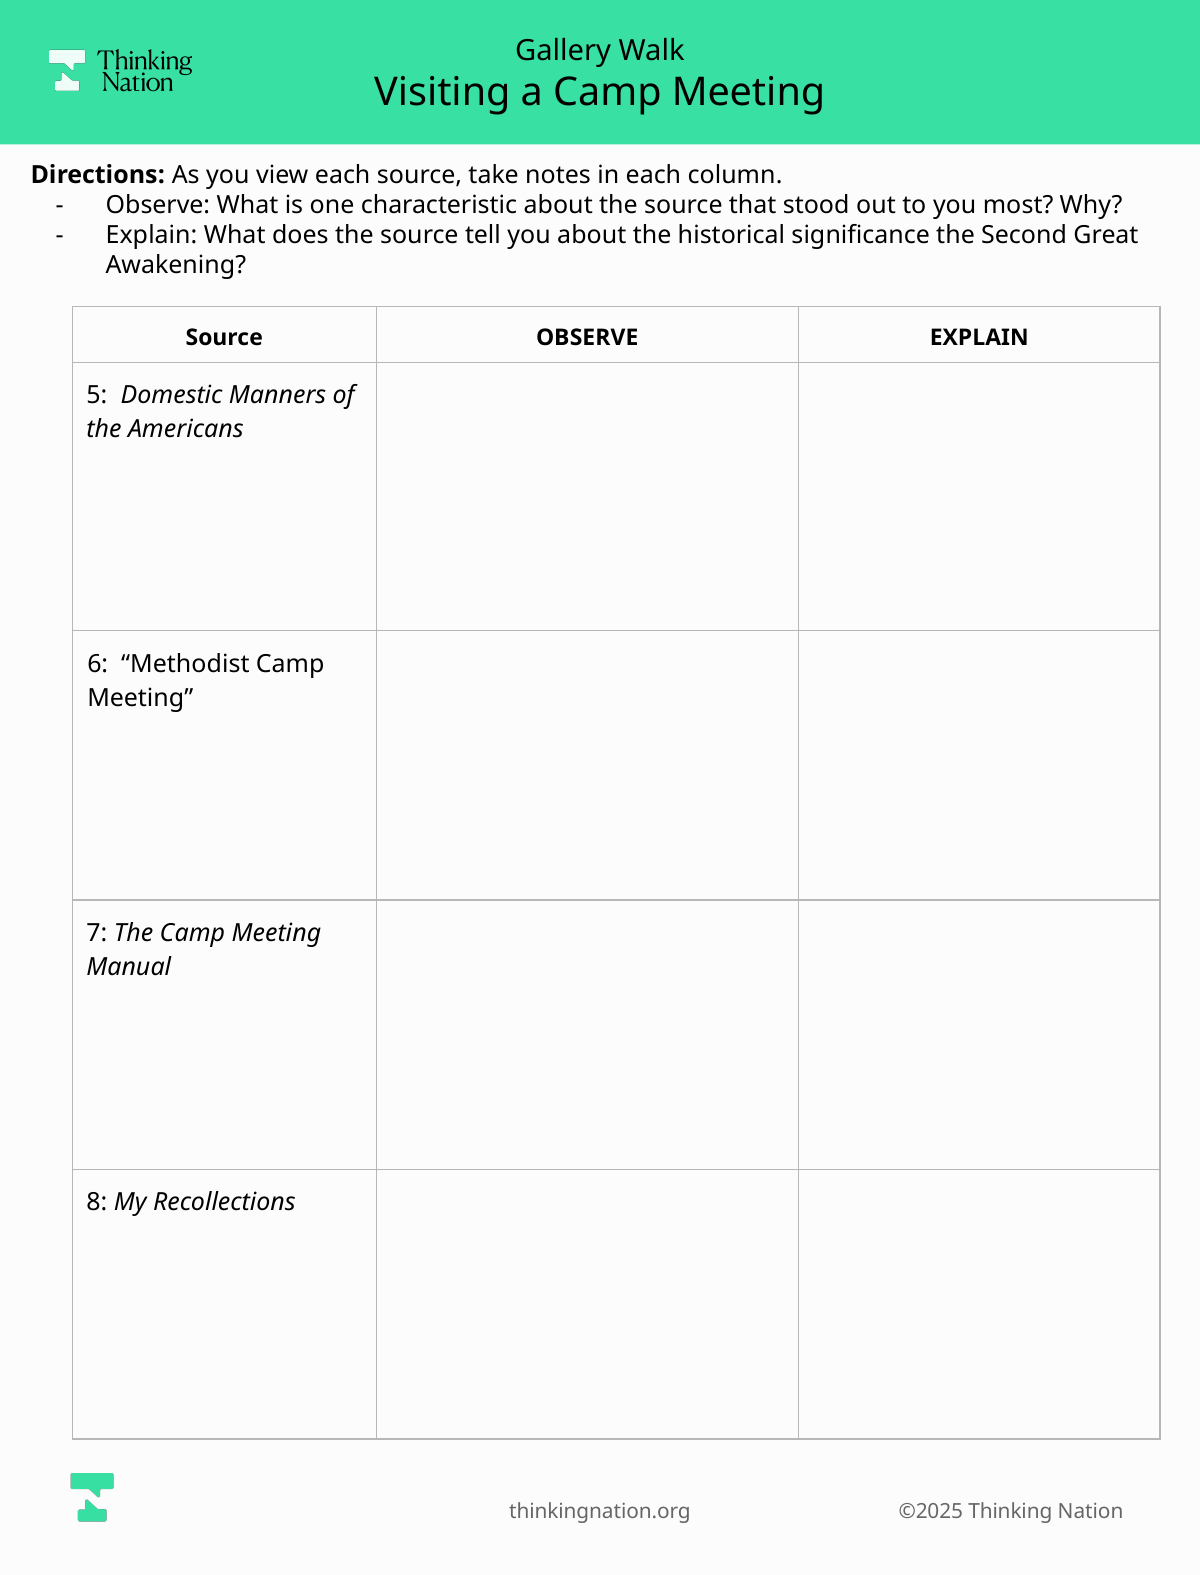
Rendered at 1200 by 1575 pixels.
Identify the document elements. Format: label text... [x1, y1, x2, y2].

picture [33, 35, 197, 104]
picture [58, 1463, 126, 1531]
table_cell [799, 1170, 1159, 1438]
text_box Gallery Walk Visiting a Camp Meeting [0, 0, 1200, 145]
table_cell 8: My Recollections [73, 1170, 376, 1438]
table_cell [377, 363, 798, 630]
table_cell [799, 901, 1159, 1169]
table_cell 5: Domestic Manners of the Americans [73, 363, 376, 630]
table_cell [377, 1170, 798, 1438]
table_header Source [73, 307, 376, 362]
text_box thinkingnation.org [457, 1483, 742, 1532]
table_header OBSERVE [377, 307, 798, 362]
table_cell 7: The Camp Meeting Manual [73, 901, 376, 1169]
text_box ©2025 Thinking Nation [854, 1483, 1139, 1532]
table_cell [799, 631, 1159, 899]
table_cell [377, 901, 798, 1169]
text_box Directions: As you view each source, take notes in each column. Observe: What is one characteristic about the source that stood out to you most? Why? Explain: What does the source tell you about the historical significance the Second Great Awakening? [16, 144, 1184, 293]
table_header EXPLAIN [799, 307, 1159, 362]
table_cell 6: “Methodist Camp Meeting” [73, 631, 376, 899]
table_cell [377, 631, 798, 899]
table_cell [799, 363, 1159, 630]
